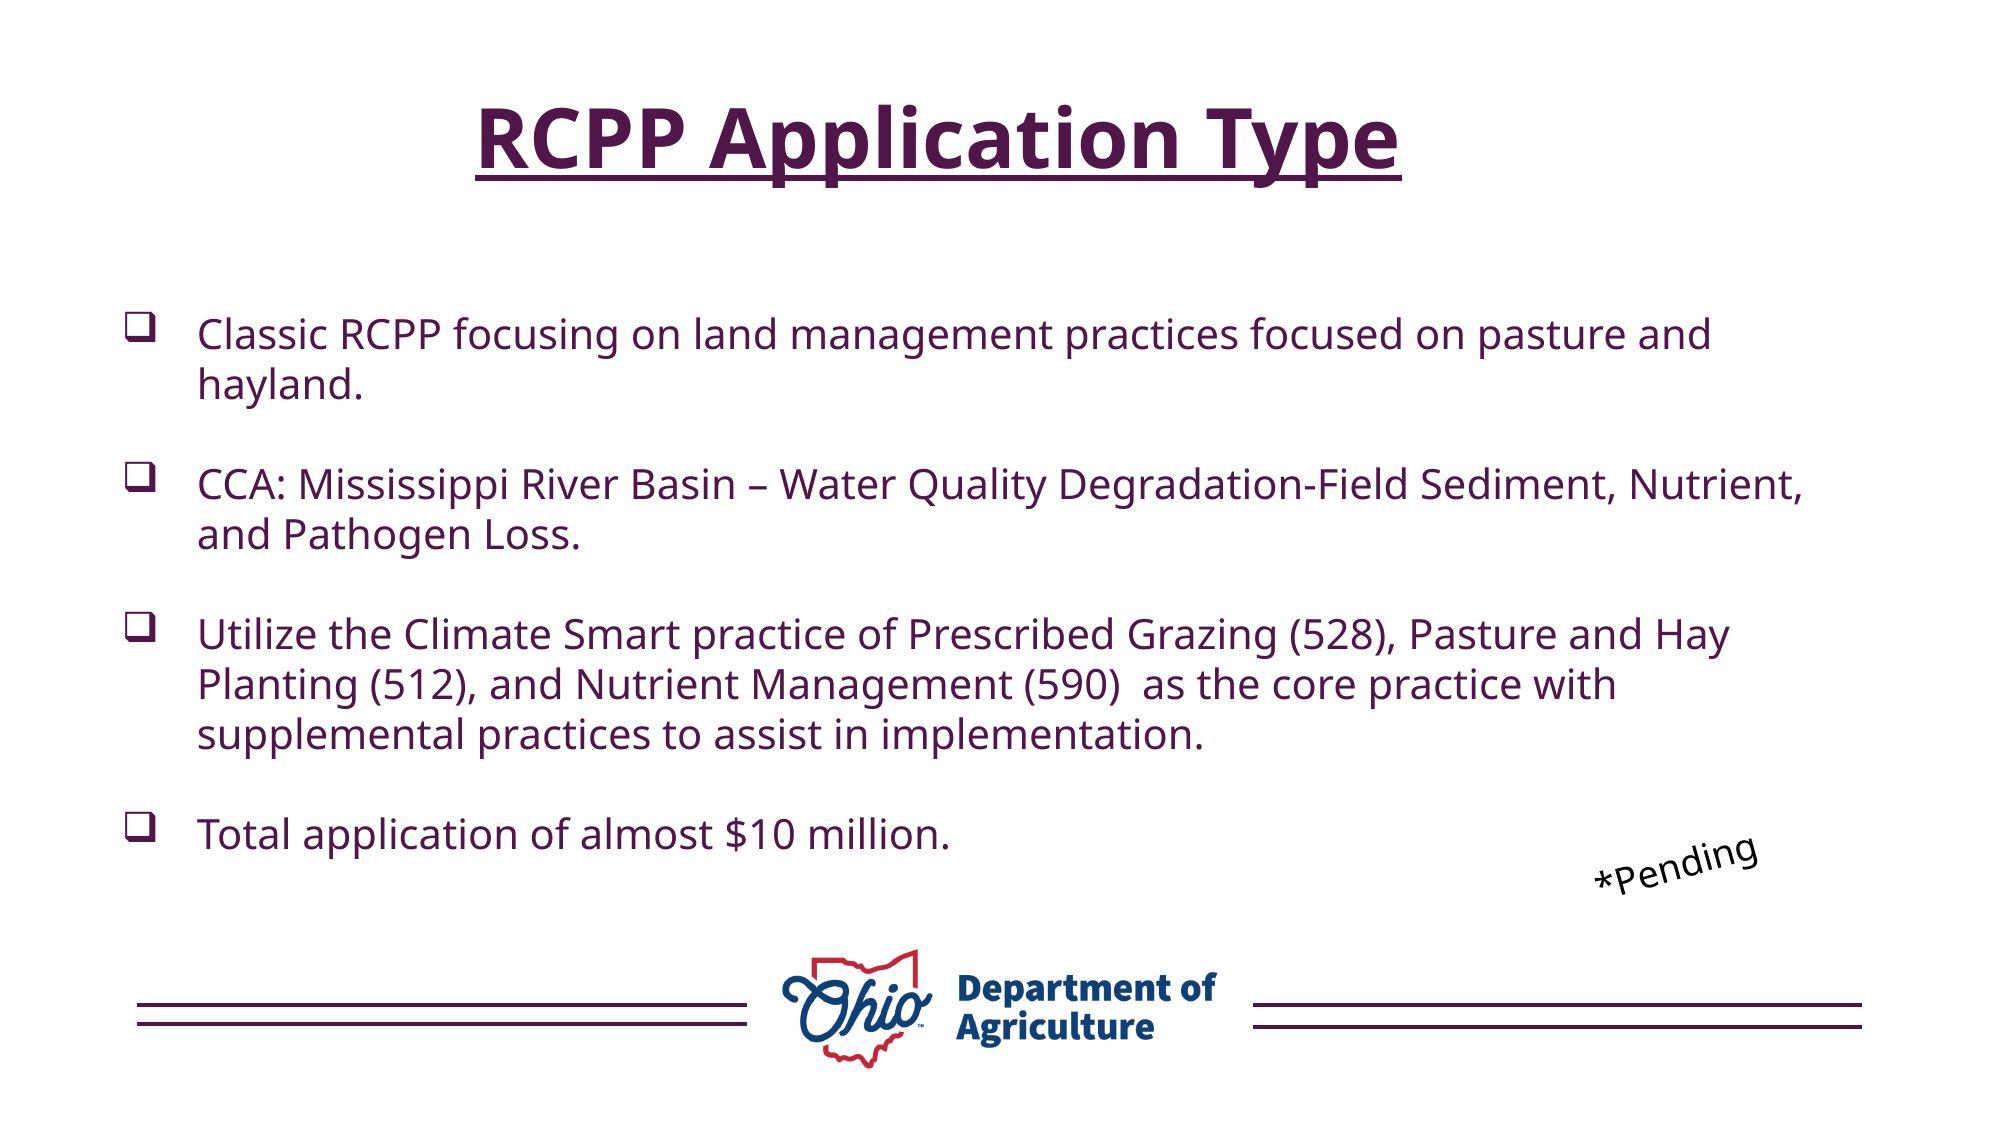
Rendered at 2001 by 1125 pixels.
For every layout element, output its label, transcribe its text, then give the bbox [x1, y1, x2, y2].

title RCPP Application Type [137, 32, 1863, 251]
text_box *Pending [1572, 798, 1818, 920]
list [767, 920, 1233, 1092]
text_box Classic RCPP focusing on land management practices focused on pasture and hayland. CCA: Mississippi River Basin – Water Quality Degradation-Field Sediment, Nutrient, and Pathogen Loss. Utilize the Climate Smart practice of Prescribed Grazing (528), Pasture and Hay Planting (512), and Nutrient Management (590) as the core practice with supplemental practices to assist in implementation. Total application of almost $10 million. [106, 300, 1894, 926]
